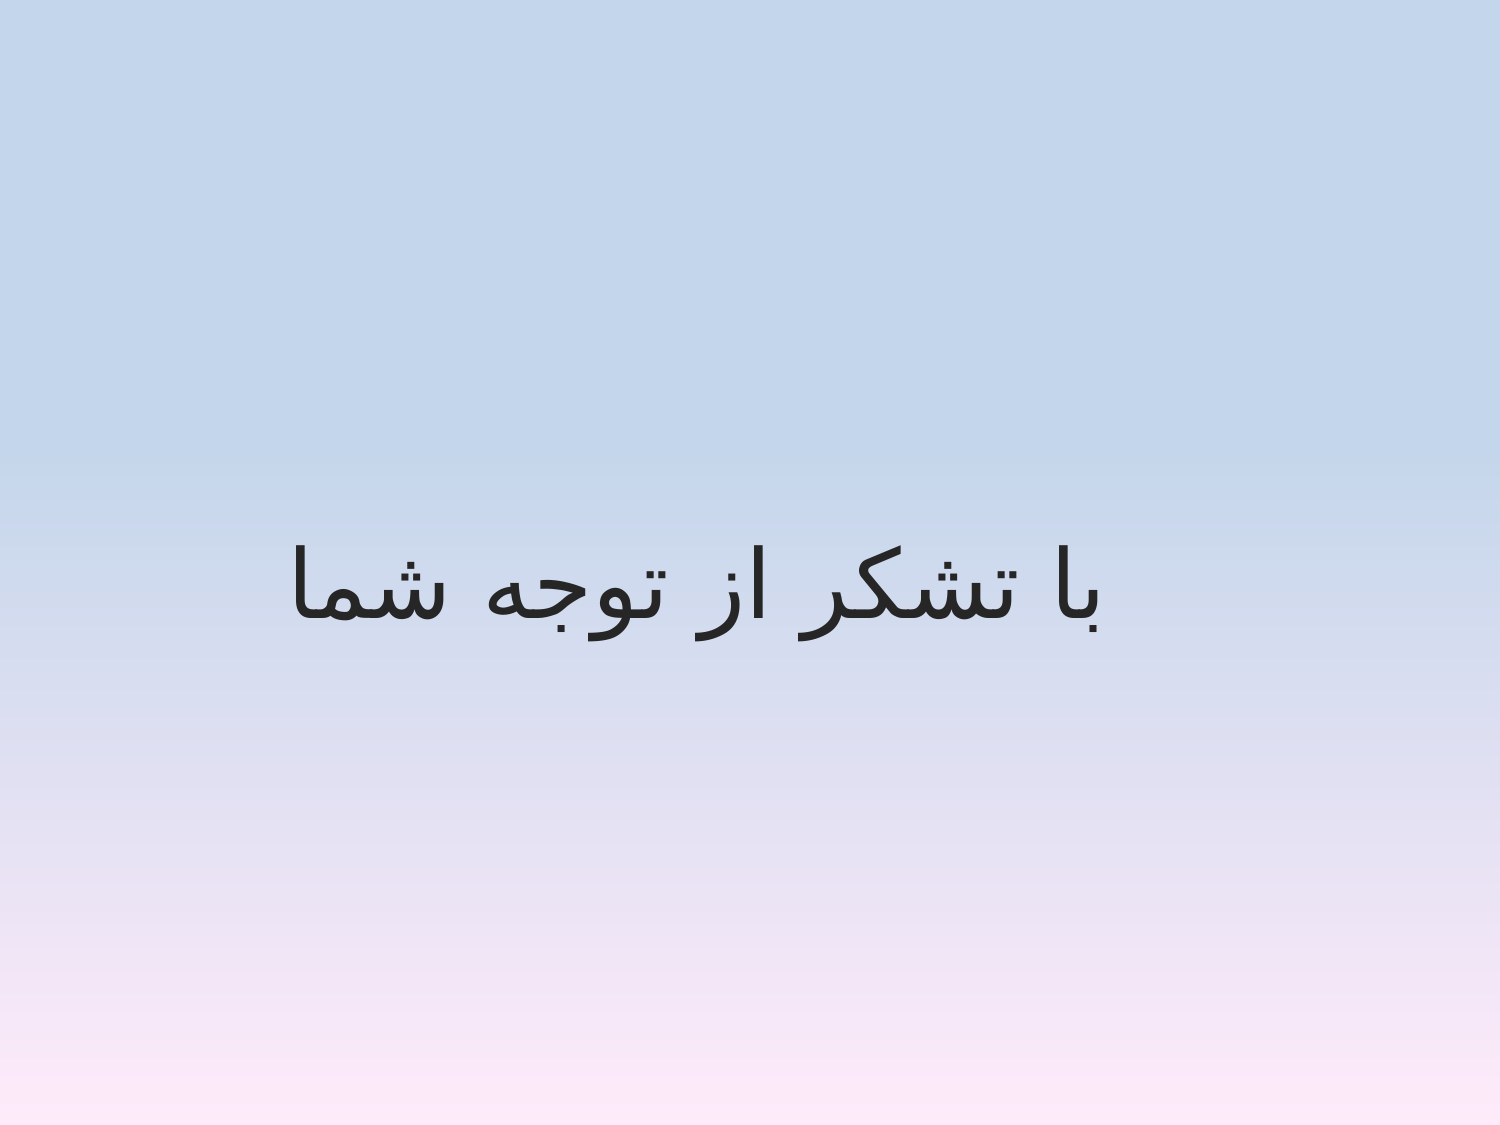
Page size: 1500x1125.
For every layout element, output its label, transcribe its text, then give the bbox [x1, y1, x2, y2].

title با تشکر از توجه شما [93, 457, 1301, 761]
